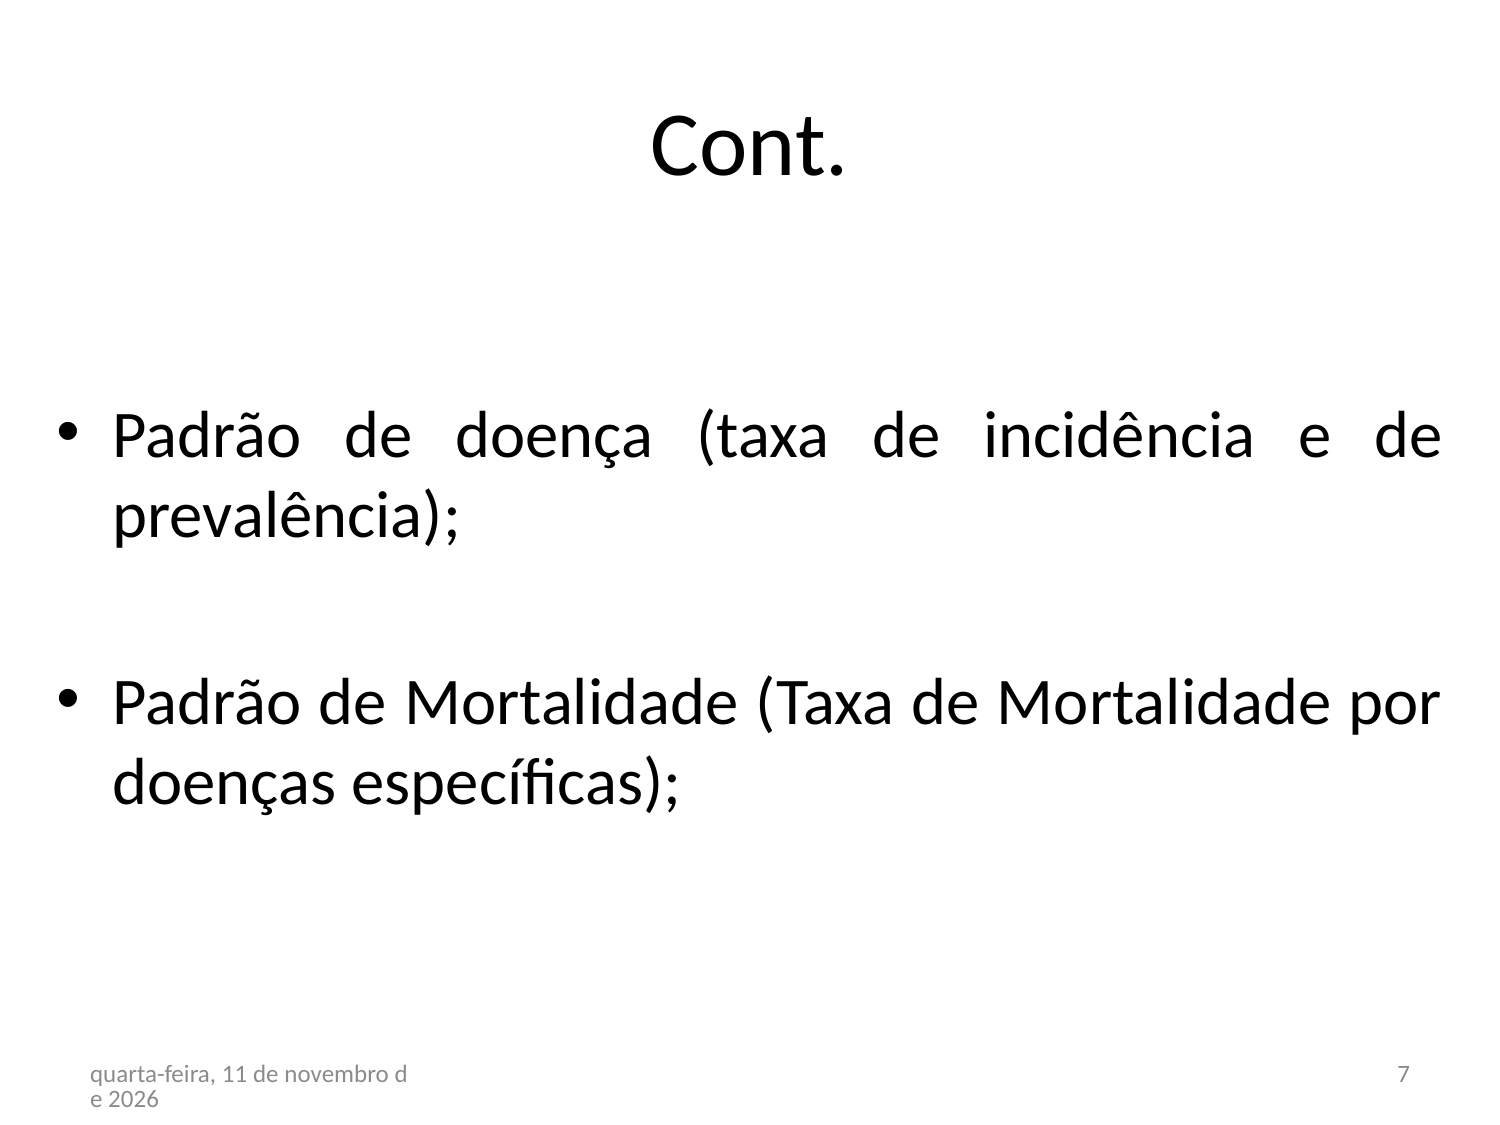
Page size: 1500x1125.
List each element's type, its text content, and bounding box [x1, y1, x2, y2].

slide_number terça-feira, 27 de Março de 2012 [75, 1042, 425, 1103]
slide_number 7 [1074, 1042, 1425, 1103]
title Cont. [75, 45, 1425, 196]
list Padrão de doença (taxa de incidência e de prevalência); Padrão de Mortalidade (Taxa de Mortalidade por doenças específicas); [41, 196, 1459, 1083]
